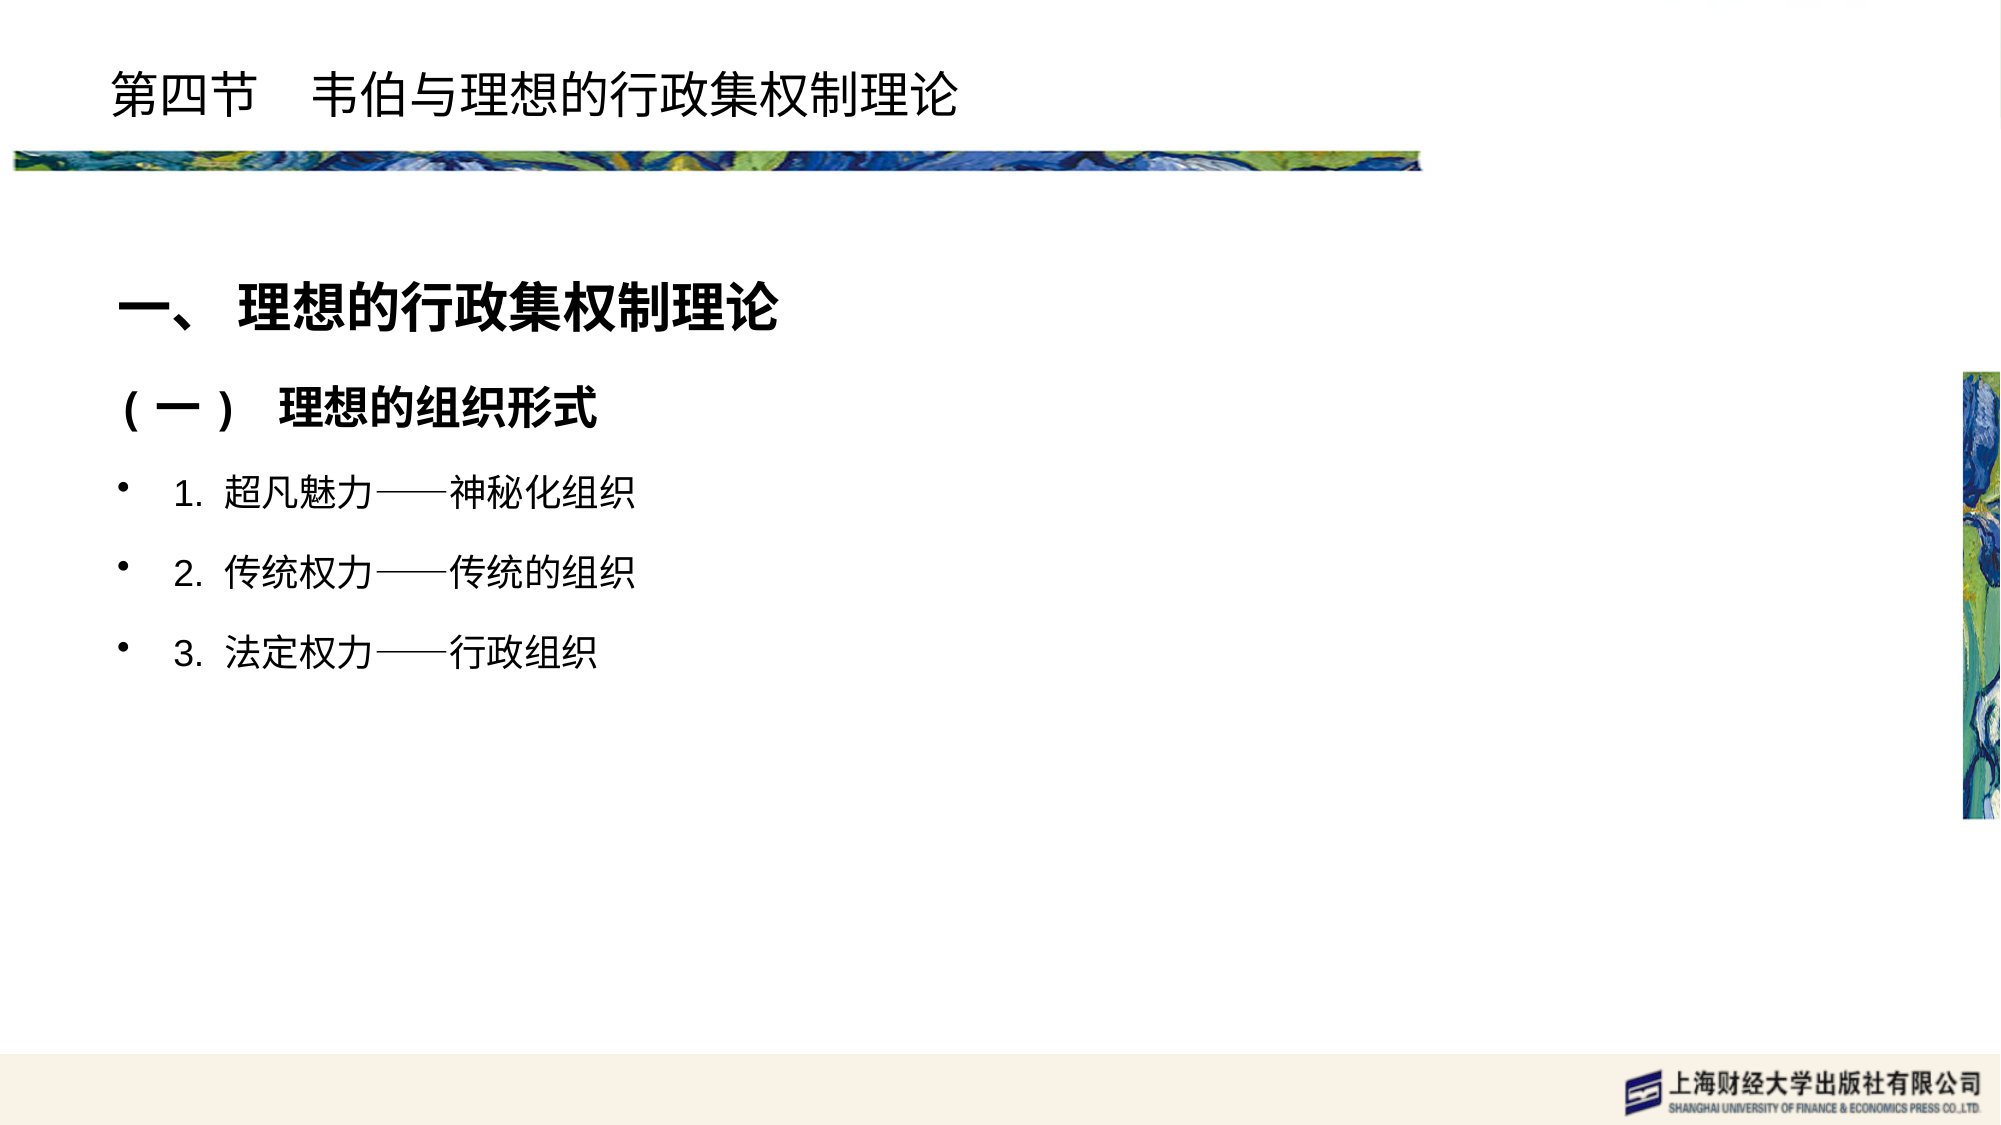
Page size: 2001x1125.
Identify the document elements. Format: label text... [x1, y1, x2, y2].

title 第四节 韦伯与理想的行政集权制理论 [94, 42, 1451, 146]
list 一、 理想的行政集权制理论 (一) 理想的组织形式 1. 超凡魅力——神秘化组织 2. 传统权力——传统的组织 3. 法定权力——行政组织 [102, 233, 1898, 1032]
picture [0, 0, 2001, 1125]
